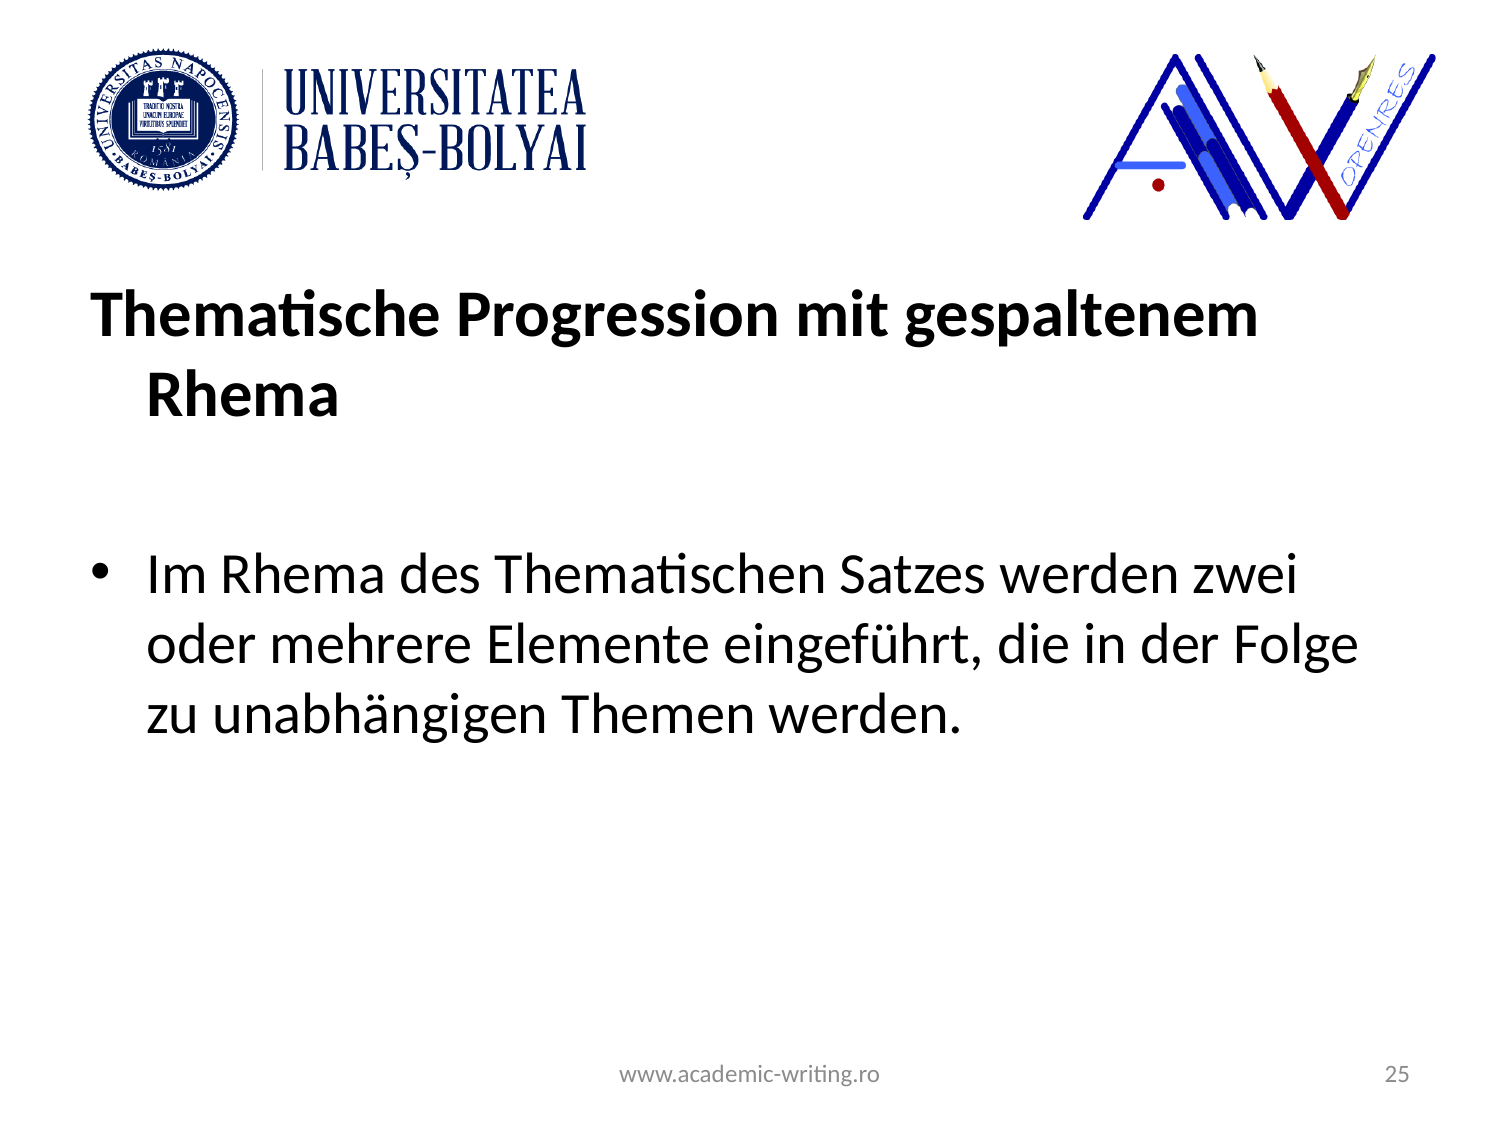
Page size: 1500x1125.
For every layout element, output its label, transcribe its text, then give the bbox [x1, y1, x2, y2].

footer www.academic-writing.ro [512, 1042, 988, 1103]
picture [76, 42, 597, 197]
slide_number 25 [1074, 1042, 1425, 1103]
list Thematische Progression mit gespaltenem Rhema Im Rhema des Thematischen Satzes werden zwei oder mehrere Elemente eingeführt, die in der Folge zu unabhängigen Themen werden. [75, 262, 1425, 1005]
picture [1083, 54, 1436, 220]
